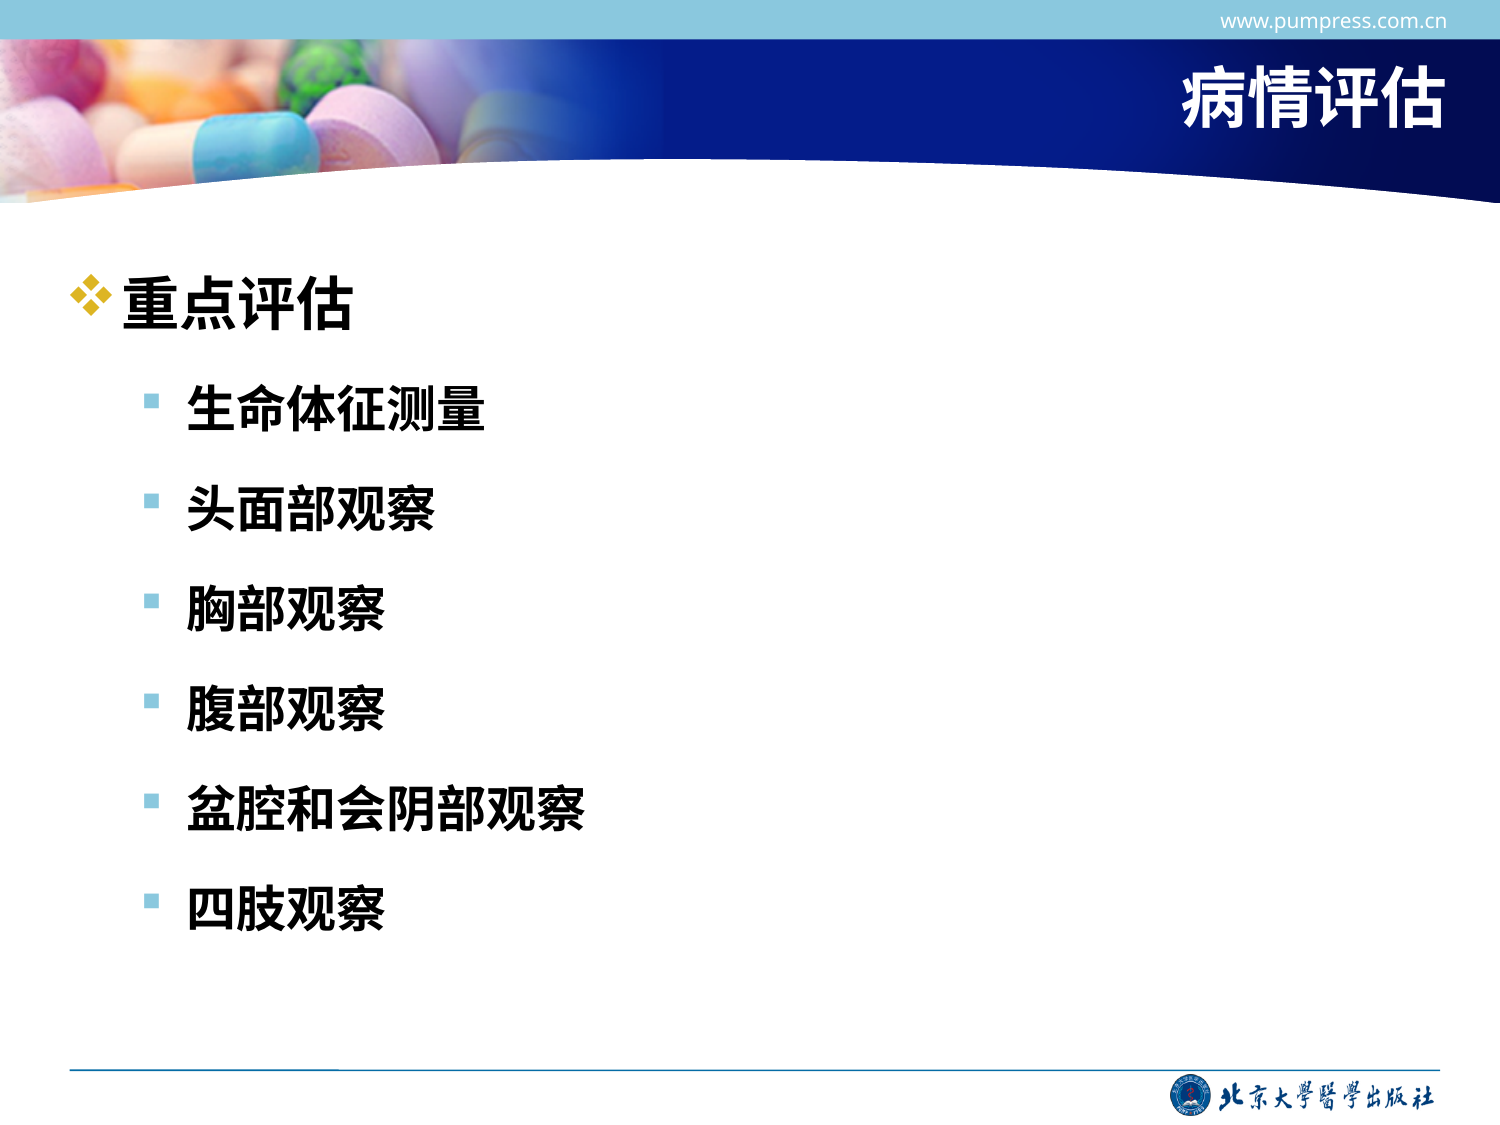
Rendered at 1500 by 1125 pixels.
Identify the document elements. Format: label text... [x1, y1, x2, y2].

picture [0, 40, 1500, 203]
picture [1170, 1074, 1436, 1118]
list 重点评估 生命体征测量 头面部观察 胸部观察 腹部观察 盆腔和会阴部观察 四肢观察 [50, 224, 1463, 1025]
slide_number www.pumpress.com.cn [1024, 0, 1463, 38]
title 病情评估 [137, 50, 1463, 143]
